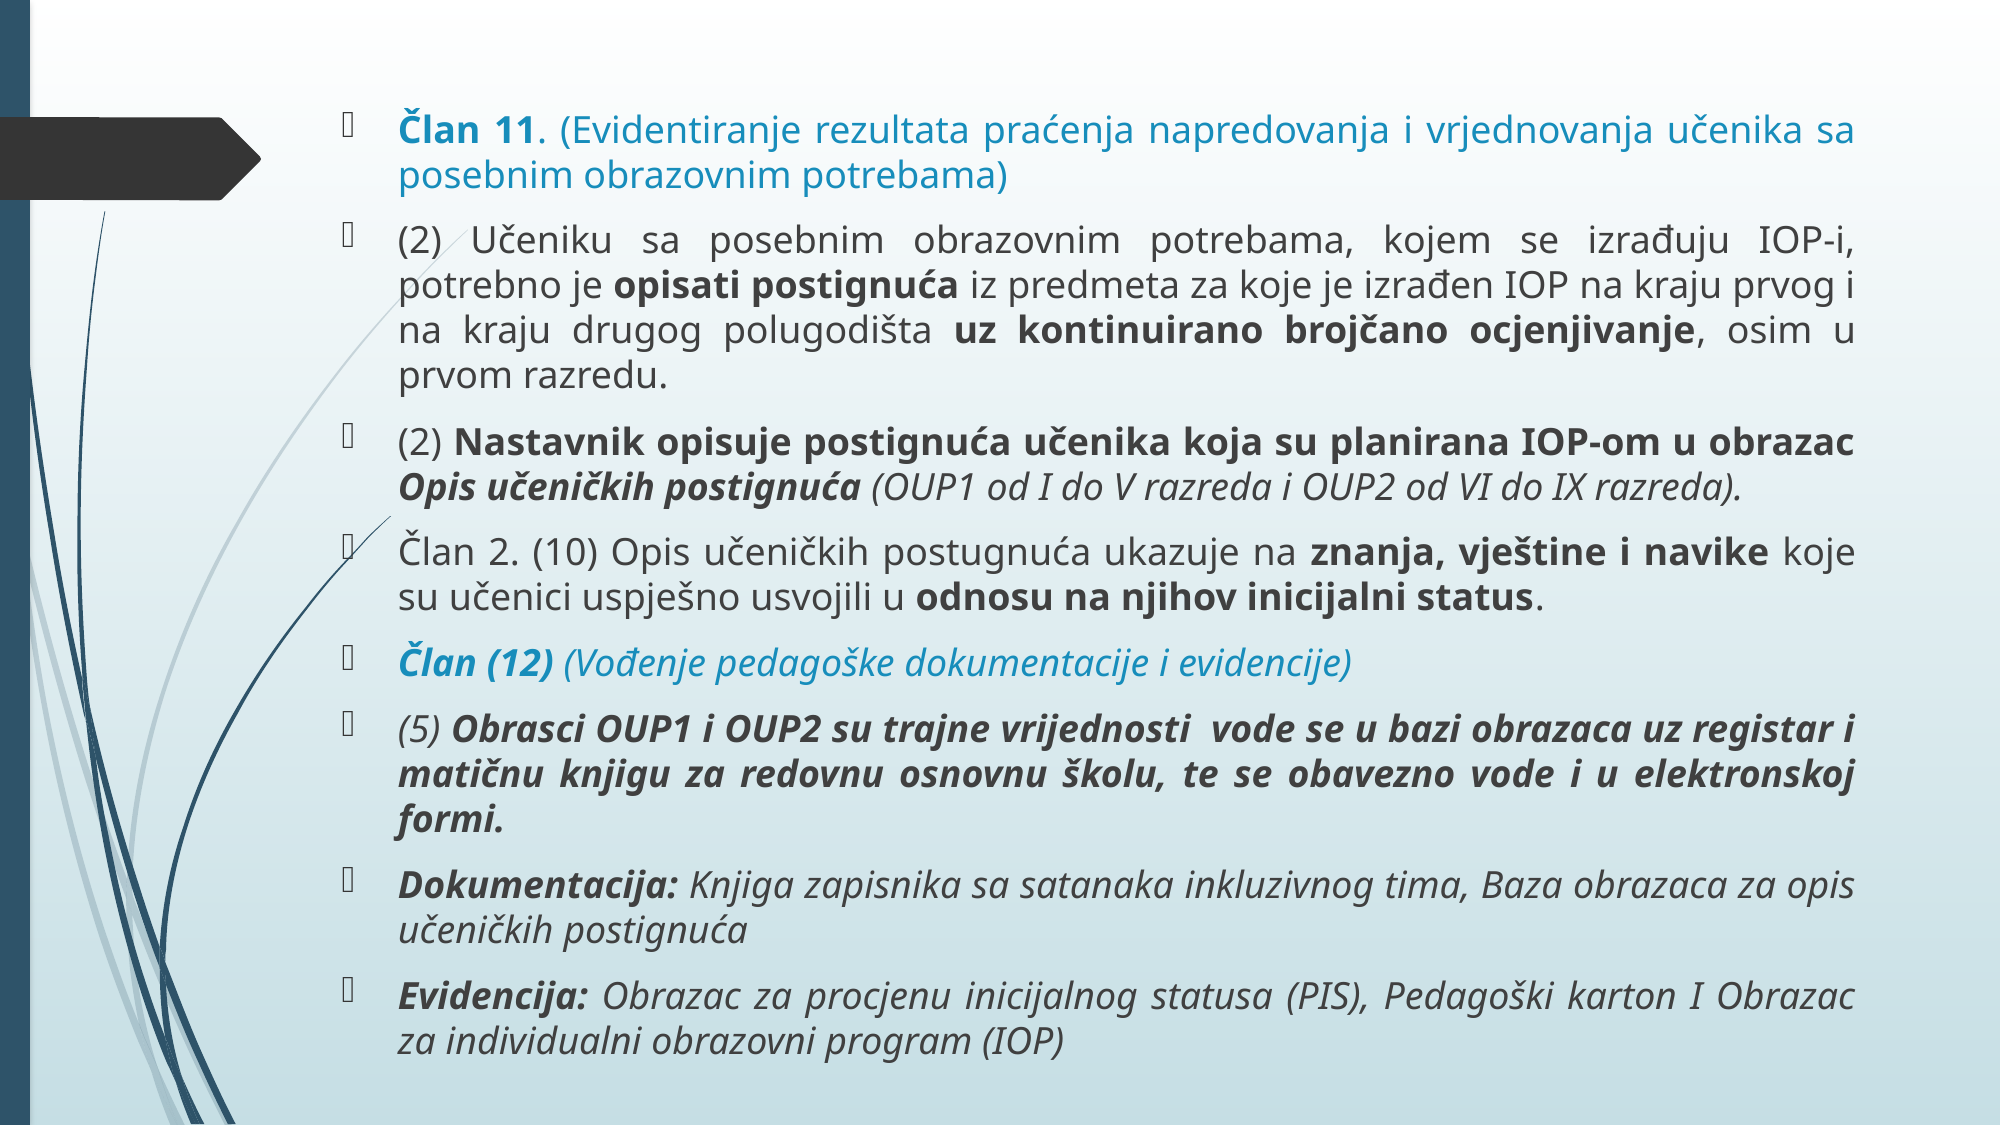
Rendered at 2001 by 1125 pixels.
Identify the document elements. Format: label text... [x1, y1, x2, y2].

list Član 11. (Evidentiranje rezultata praćenja napredovanja i vrjednovanja učenika sa posebnim obrazovnim potrebama) (2) Učeniku sa posebnim obrazovnim potrebama, kojem se izrađuju IOP-i, potrebno je opisati postignuća iz predmeta za koje je izrađen IOP na kraju prvog i na kraju drugog polugodišta uz kontinuirano brojčano ocjenjivanje, osim u prvom razredu. (2) Nastavnik opisuje postignuća učenika koja su planirana IOP-om u obrazac Opis učeničkih postignuća (OUP1 od I do V razreda i OUP2 od VI do IX razreda). Član 2. (10) Opis učeničkih postugnuća ukazuje na znanja, vještine i navike koje su učenici uspješno usvojili u odnosu na njihov inicijalni status. Član (12) (Vođenje pedagoške dokumentacije i evidencije) (5) Obrasci OUP1 i OUP2 su trajne vrijednosti vode se u bazi obrazaca uz registar i matičnu knjigu za redovnu osnovnu školu, te se obavezno vode i u elektronskoj formi. Dokumentacija: Knjiga zapisnika sa satanaka inkluzivnog tima, Baza obrazaca za opis učeničkih postignuća Evidencija: Obrazac za procjenu inicijalnog statusa (PIS), Pedagoški karton I Obrazac za individualni obrazovni program (IOP) [326, 98, 1872, 1082]
